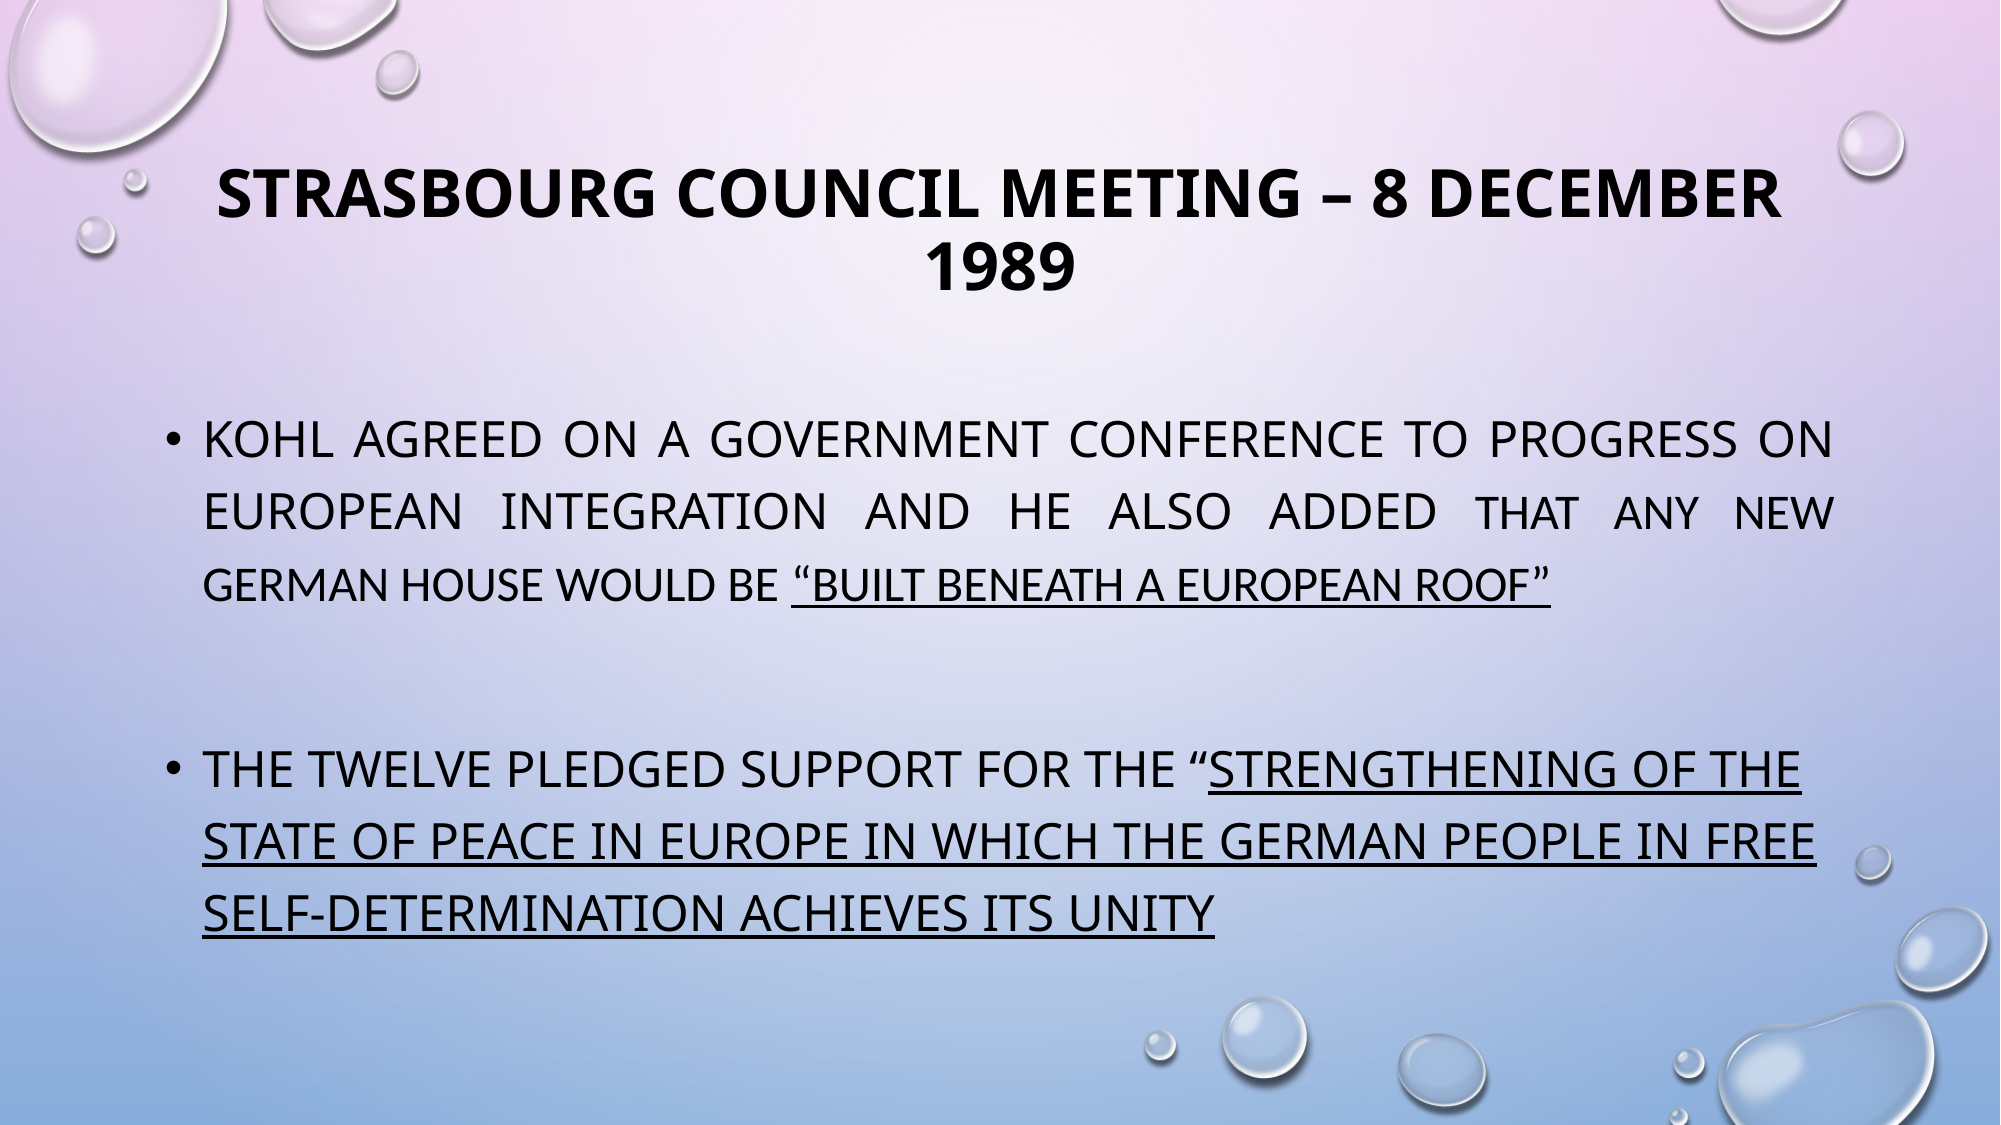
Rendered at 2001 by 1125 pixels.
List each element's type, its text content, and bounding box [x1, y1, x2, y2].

list KOHL AGREED ON A GOVERNMENT CONFERENCE TO PROGRESS ON EUROPEAN INTEGRATION AND HE ALSO ADDED that any new German house would be “built beneath a European roof” The Twelve pledged support for the “strengthening of the state of peace in Europe in which the German people in free self-determination achieves its unity [149, 388, 1850, 950]
picture [0, 0, 2000, 1125]
title STRASBOURG COUNCIL MEETING – 8 DECEMBER 1989 [149, 101, 1851, 364]
